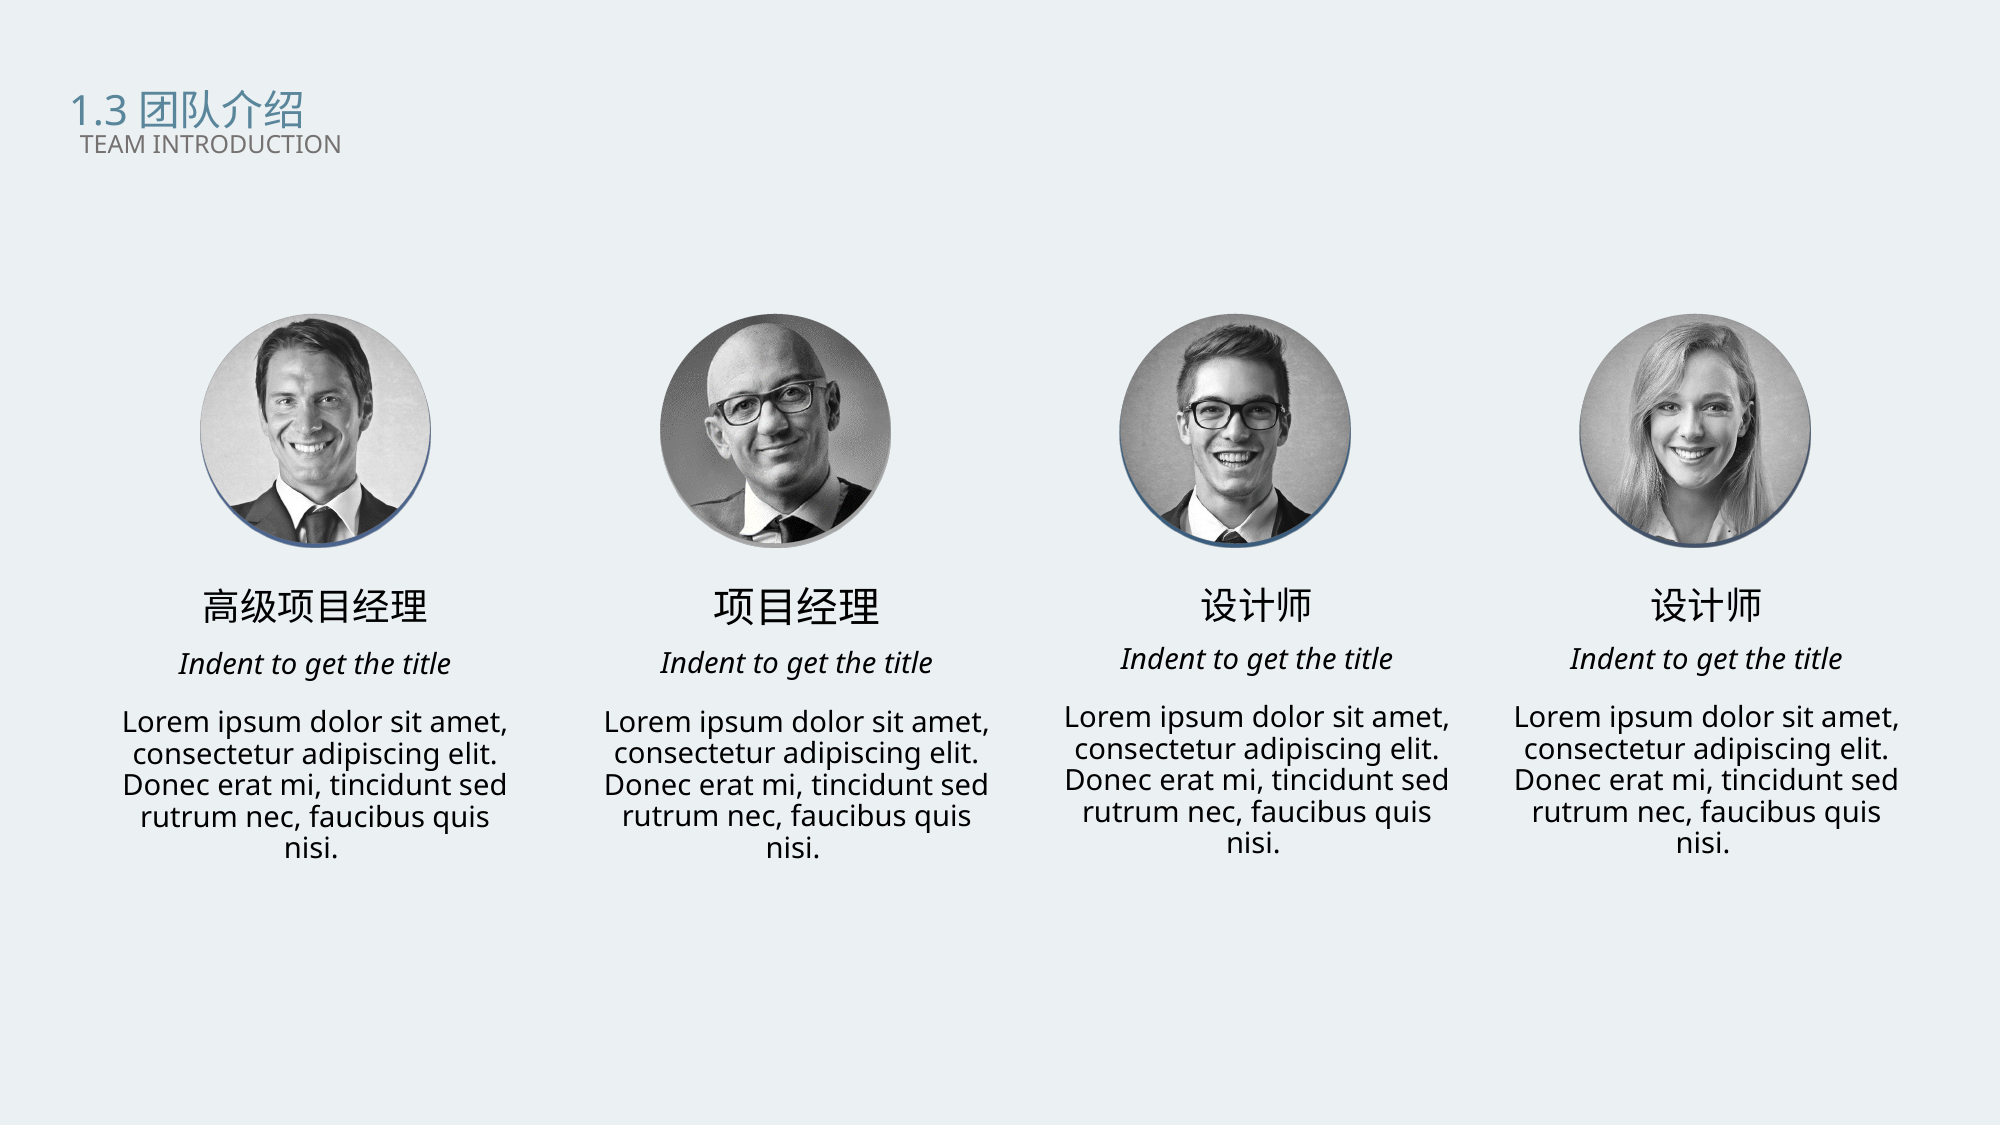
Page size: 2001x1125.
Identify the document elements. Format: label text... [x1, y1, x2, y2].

list 项目经理 Indent to get the title Lorem ipsum dolor sit amet, consectetur adipiscing elit. Donec erat mi, tincidunt sed rutrum nec, faucibus quis nisi. [577, 579, 1016, 974]
text_box 1.3团队介绍 [68, 59, 306, 142]
list 高级项目经理 Indent to get the title Lorem ipsum dolor sit amet, consectetur adipiscing elit. Donec erat mi, tincidunt sed rutrum nec, faucibus quis nisi. [100, 552, 530, 948]
picture [660, 313, 890, 544]
picture [1120, 313, 1350, 544]
text_box TEAM INTRODUCTION [79, 111, 405, 167]
picture [1580, 313, 1810, 544]
picture [200, 313, 430, 544]
list 设计师 Indent to get the title Lorem ipsum dolor sit amet, consectetur adipiscing elit. Donec erat mi, tincidunt sed rutrum nec, faucibus quis nisi. [1497, 579, 1916, 974]
list 设计师 Indent to get the title Lorem ipsum dolor sit amet, consectetur adipiscing elit. Donec erat mi, tincidunt sed rutrum nec, faucibus quis nisi. [1037, 579, 1477, 974]
